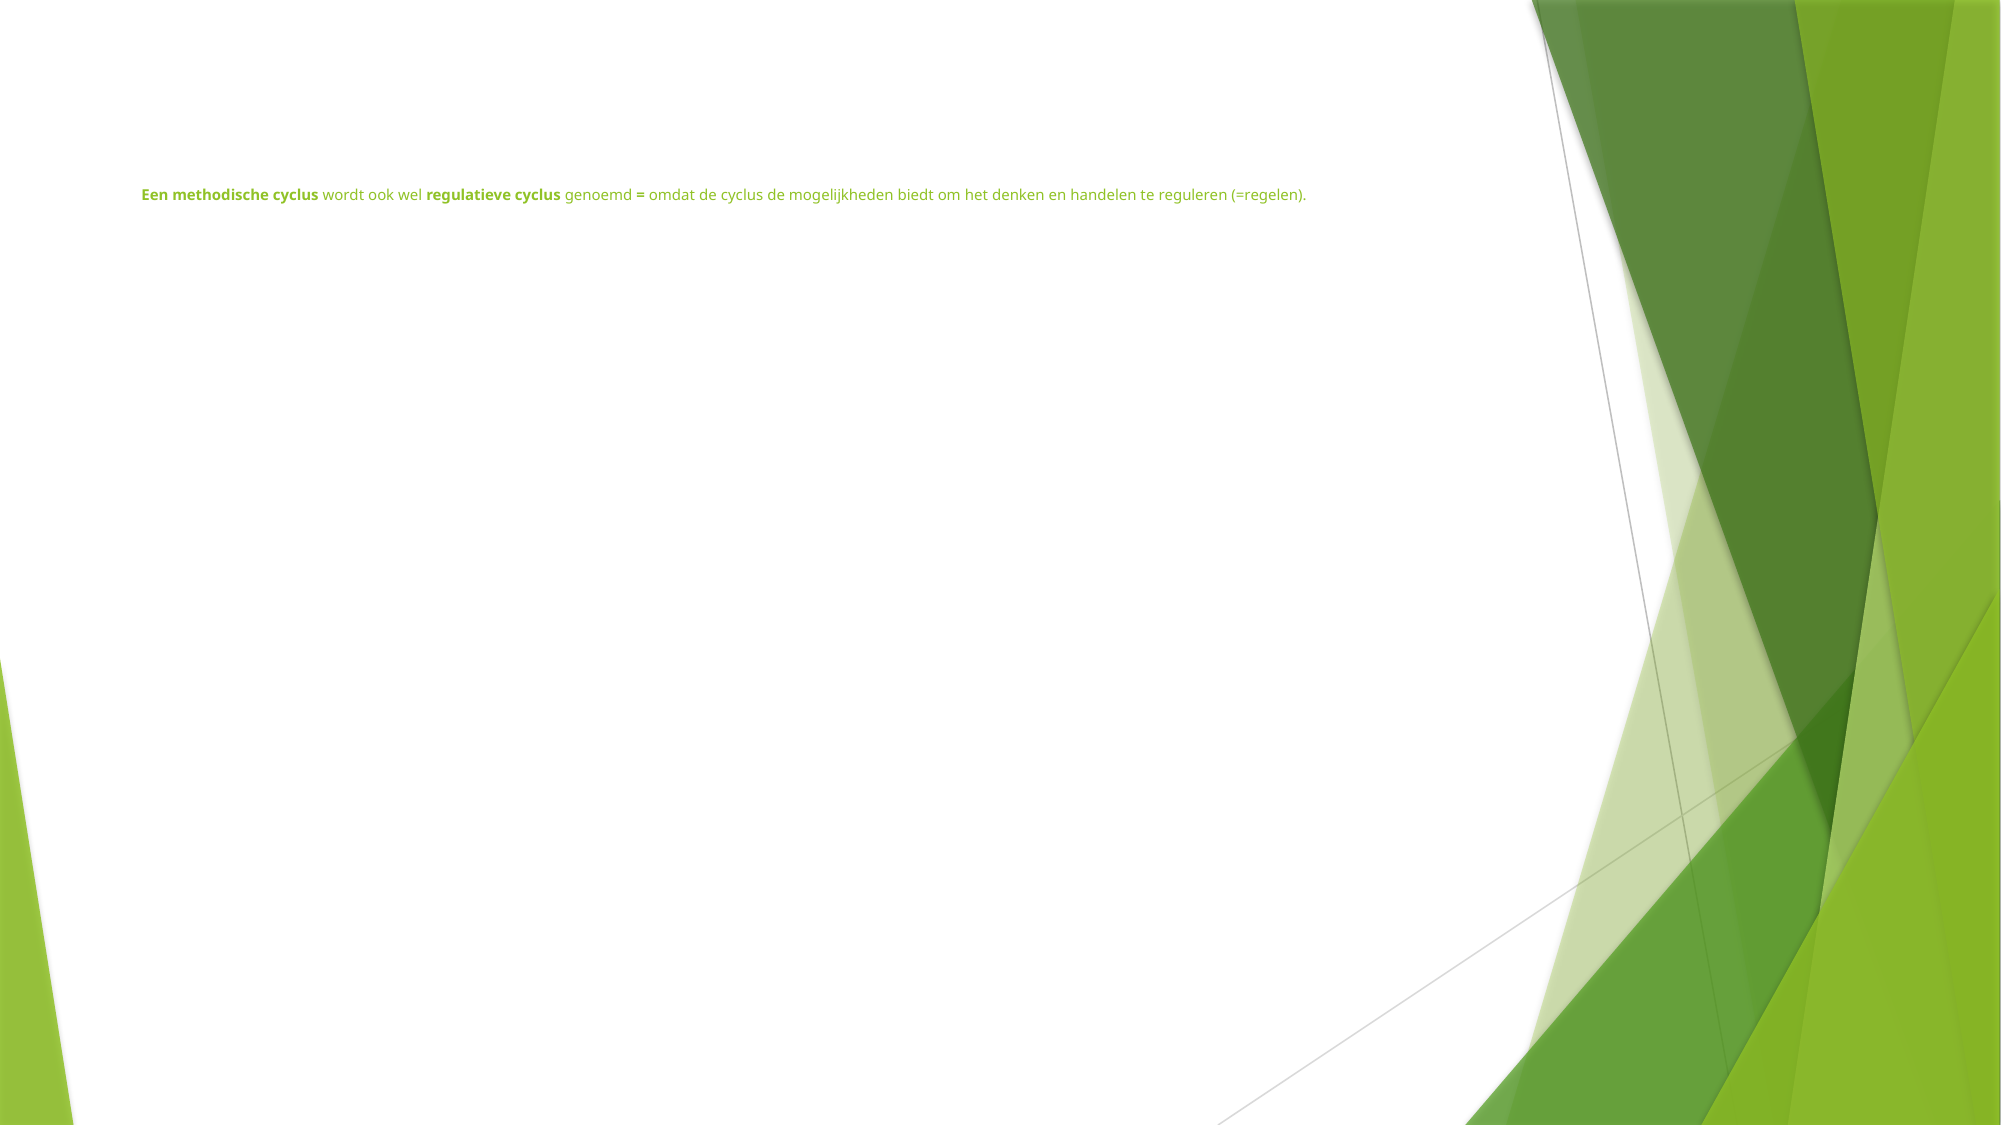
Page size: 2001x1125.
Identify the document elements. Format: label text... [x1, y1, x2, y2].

title Een methodische cyclus wordt ook wel regulatieve cyclus genoemd = omdat de cyclus de mogelijkheden biedt om het denken en handelen te reguleren (=regelen). [126, 142, 1607, 360]
